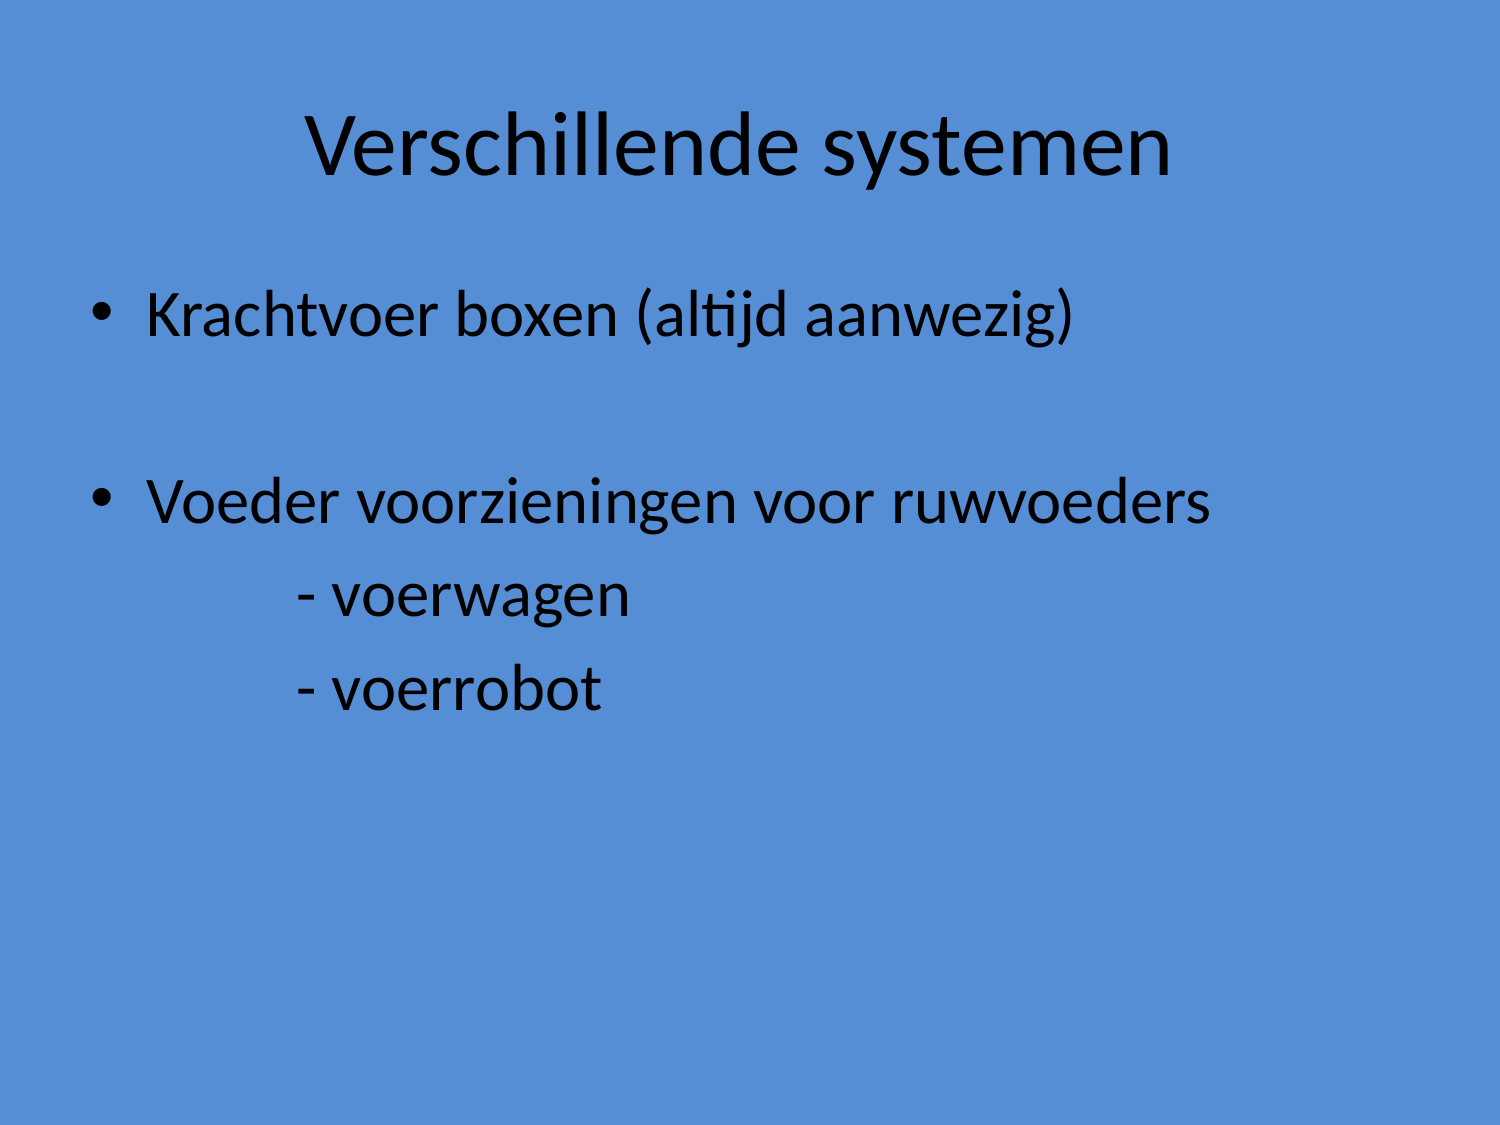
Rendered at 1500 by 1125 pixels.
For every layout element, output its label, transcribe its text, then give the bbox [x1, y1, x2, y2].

title Verschillende systemen [75, 45, 1425, 233]
list Krachtvoer boxen (altijd aanwezig) Voeder voorzieningen voor ruwvoeders - voerwagen - voerrobot [75, 262, 1425, 1005]
